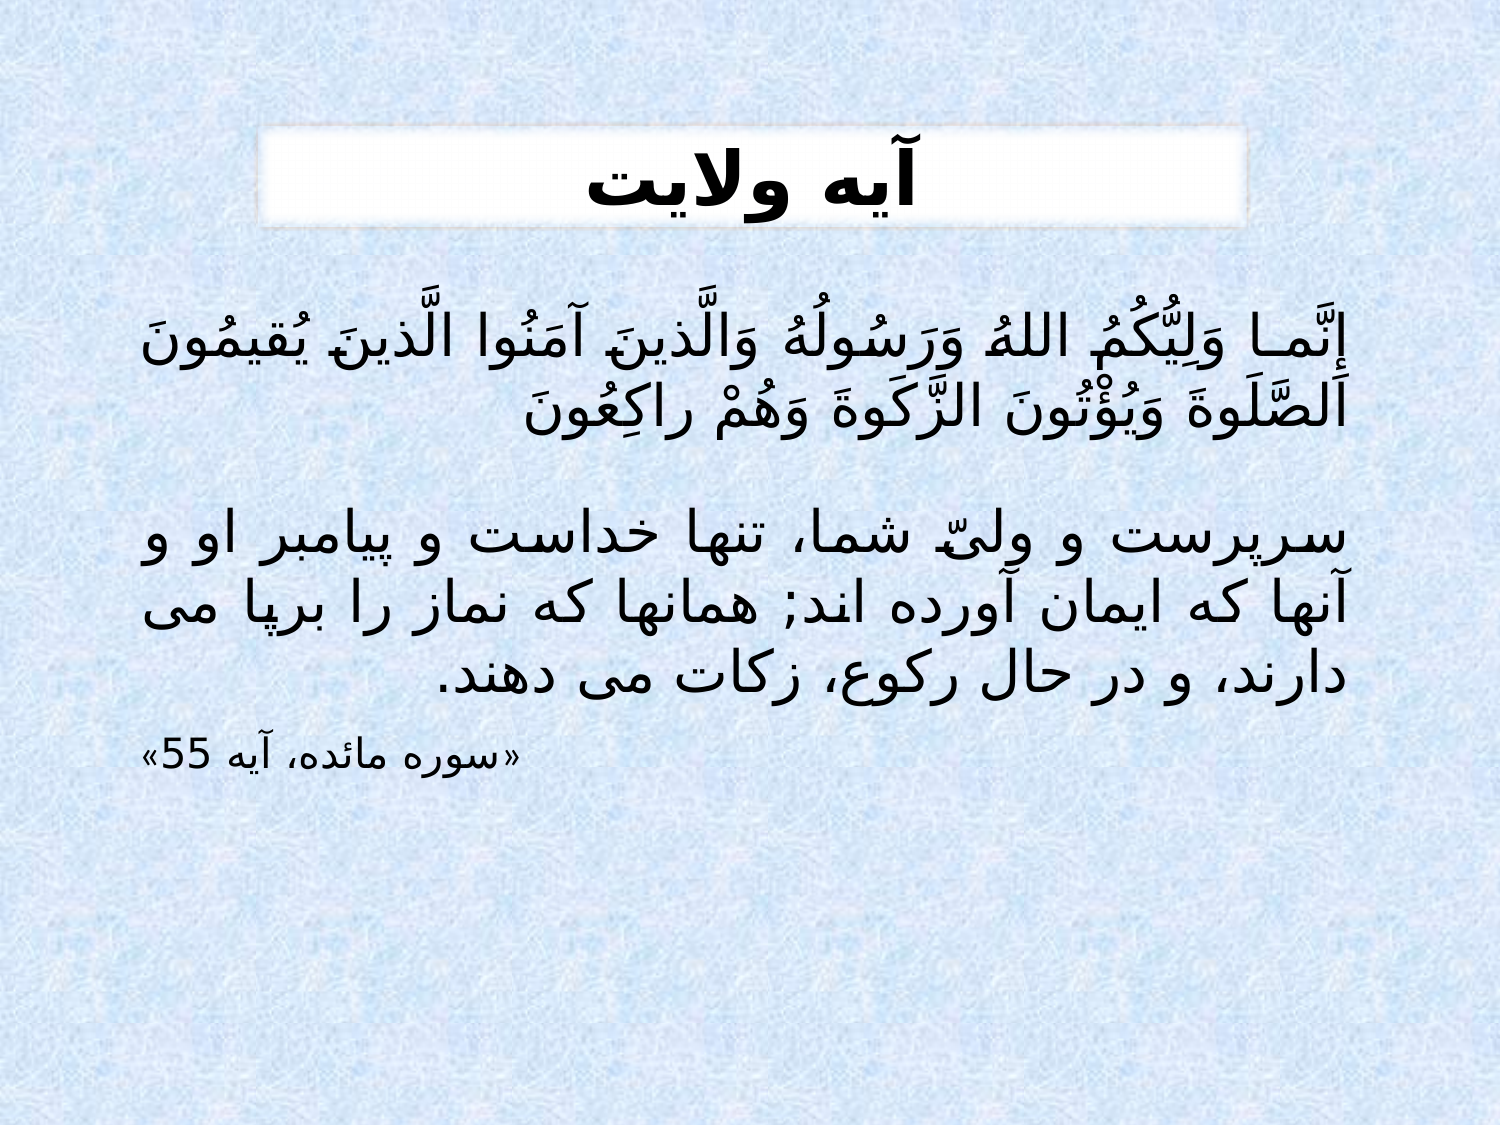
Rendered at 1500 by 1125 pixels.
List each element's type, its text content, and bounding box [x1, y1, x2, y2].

picture [0, 0, 1500, 1125]
text_box آيه ولايت [268, 137, 1236, 216]
text_box «سوره مائده، آيه 55» [124, 719, 538, 785]
text_box سرپرست و ولىّ شما، تنها خداست و پيامبر او و آنها كه ايمان آورده اند; همانها كه نماز را برپا مى دارند، و در حال ركوع، زكات مى دهند. [123, 486, 1365, 712]
text_box ولى پاسخ اين نظريّه واضح و روشن است زيرا معناى مجازى و غير حقيقى، نياز به قرينه روشنى دارد [265, 133, 1240, 220]
text_box إِنَّمـا وَلِيُّكُمُ اللهُ وَرَسُولُهُ وَالَّذينَ آمَنُوا الَّذينَ يُقيمُونَ الصَّلَوةَ وَيُؤْتُونَ الزَّكَوةَ وَهُمْ راكِعُونَ [123, 290, 1365, 446]
